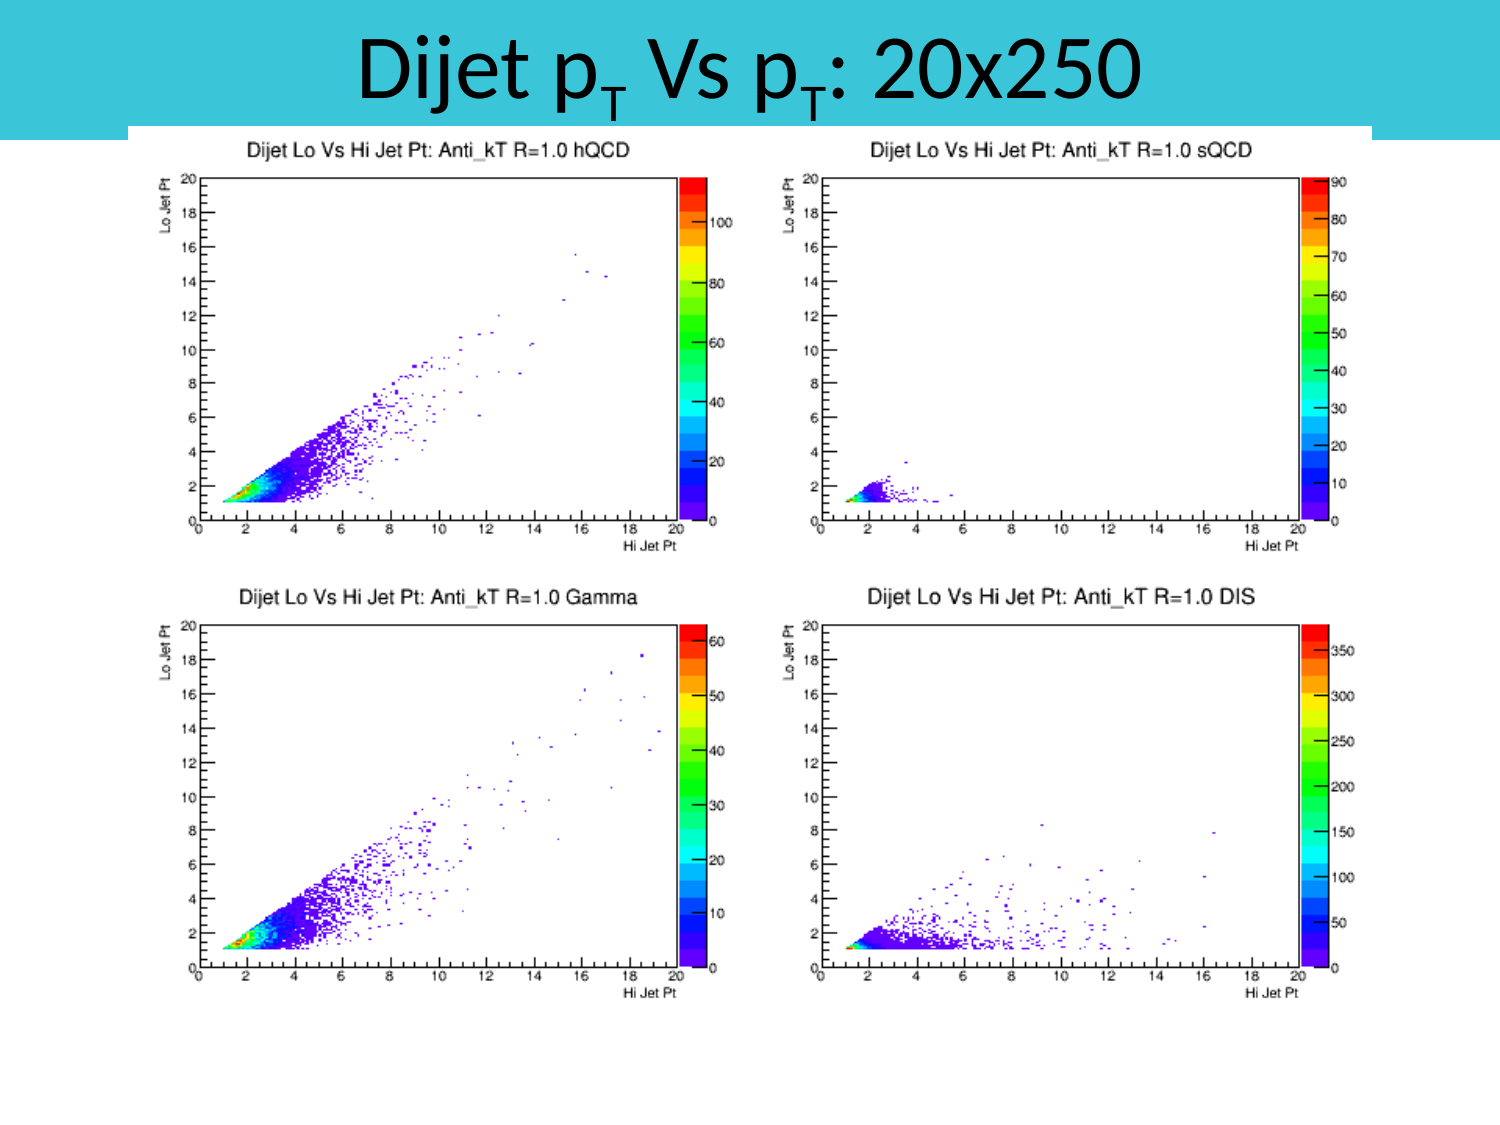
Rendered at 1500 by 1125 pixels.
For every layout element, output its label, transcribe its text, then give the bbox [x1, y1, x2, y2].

text_box Dijet pT Vs pT: 20x250 [0, 0, 1500, 140]
picture [128, 126, 1372, 1020]
